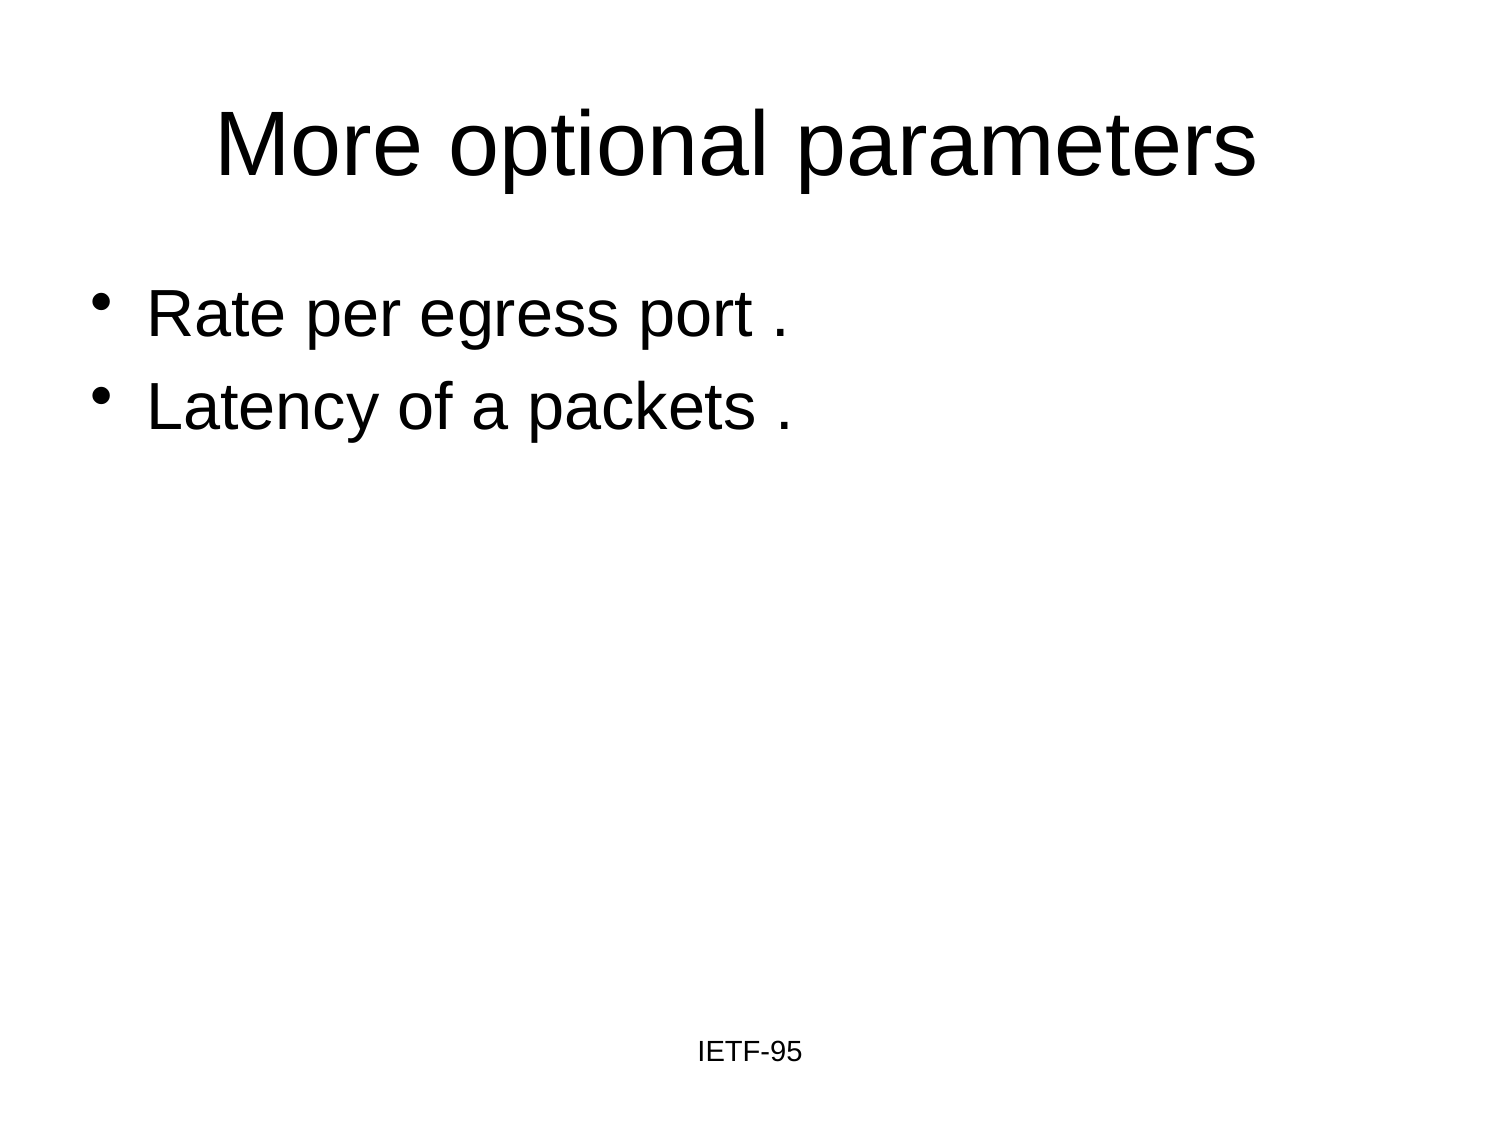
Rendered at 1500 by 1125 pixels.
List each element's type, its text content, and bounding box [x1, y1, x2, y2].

title More optional parameters [75, 45, 1425, 233]
footer IETF-95 [512, 1024, 988, 1103]
list Rate per egress port . Latency of a packets . [75, 262, 1425, 1005]
